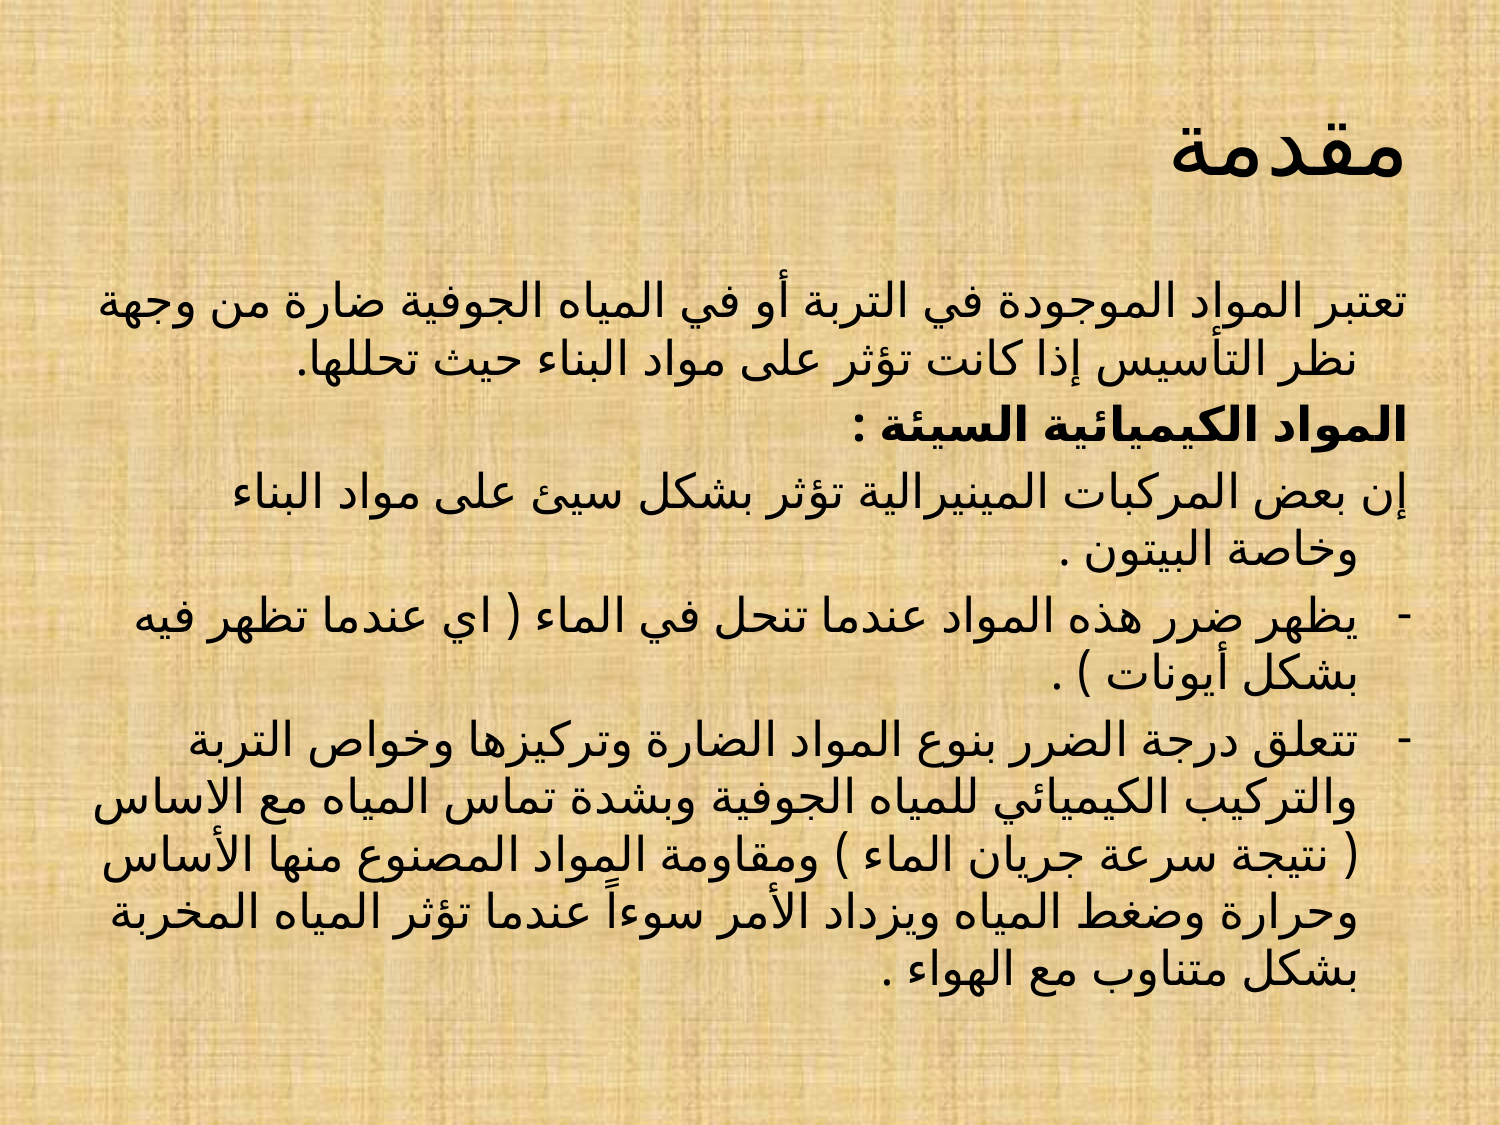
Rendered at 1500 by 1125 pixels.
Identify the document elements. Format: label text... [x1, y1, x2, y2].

picture [0, 0, 1500, 1125]
list تعتبر المواد الموجودة في التربة أو في المياه الجوفية ضارة من وجهة نظر التأسيس إذا كانت تؤثر على مواد البناء حيث تحللها. المواد الكيميائية السيئة : إن بعض المركبات المينيرالية تؤثر بشكل سيئ على مواد البناء وخاصة البيتون . يظهر ضرر هذه المواد عندما تنحل في الماء ( اي عندما تظهر فيه بشكل أيونات ) . تتعلق درجة الضرر بنوع المواد الضارة وتركيزها وخواص التربة والتركيب الكيميائي للمياه الجوفية وبشدة تماس المياه مع الاساس ( نتيجة سرعة جريان الماء ) ومقاومة المواد المصنوع منها الأساس وحرارة وضغط المياه ويزداد الأمر سوءاً عندما تؤثر المياه المخربة بشكل متناوب مع الهواء . [75, 262, 1425, 1005]
title مقدمة [75, 45, 1425, 233]
